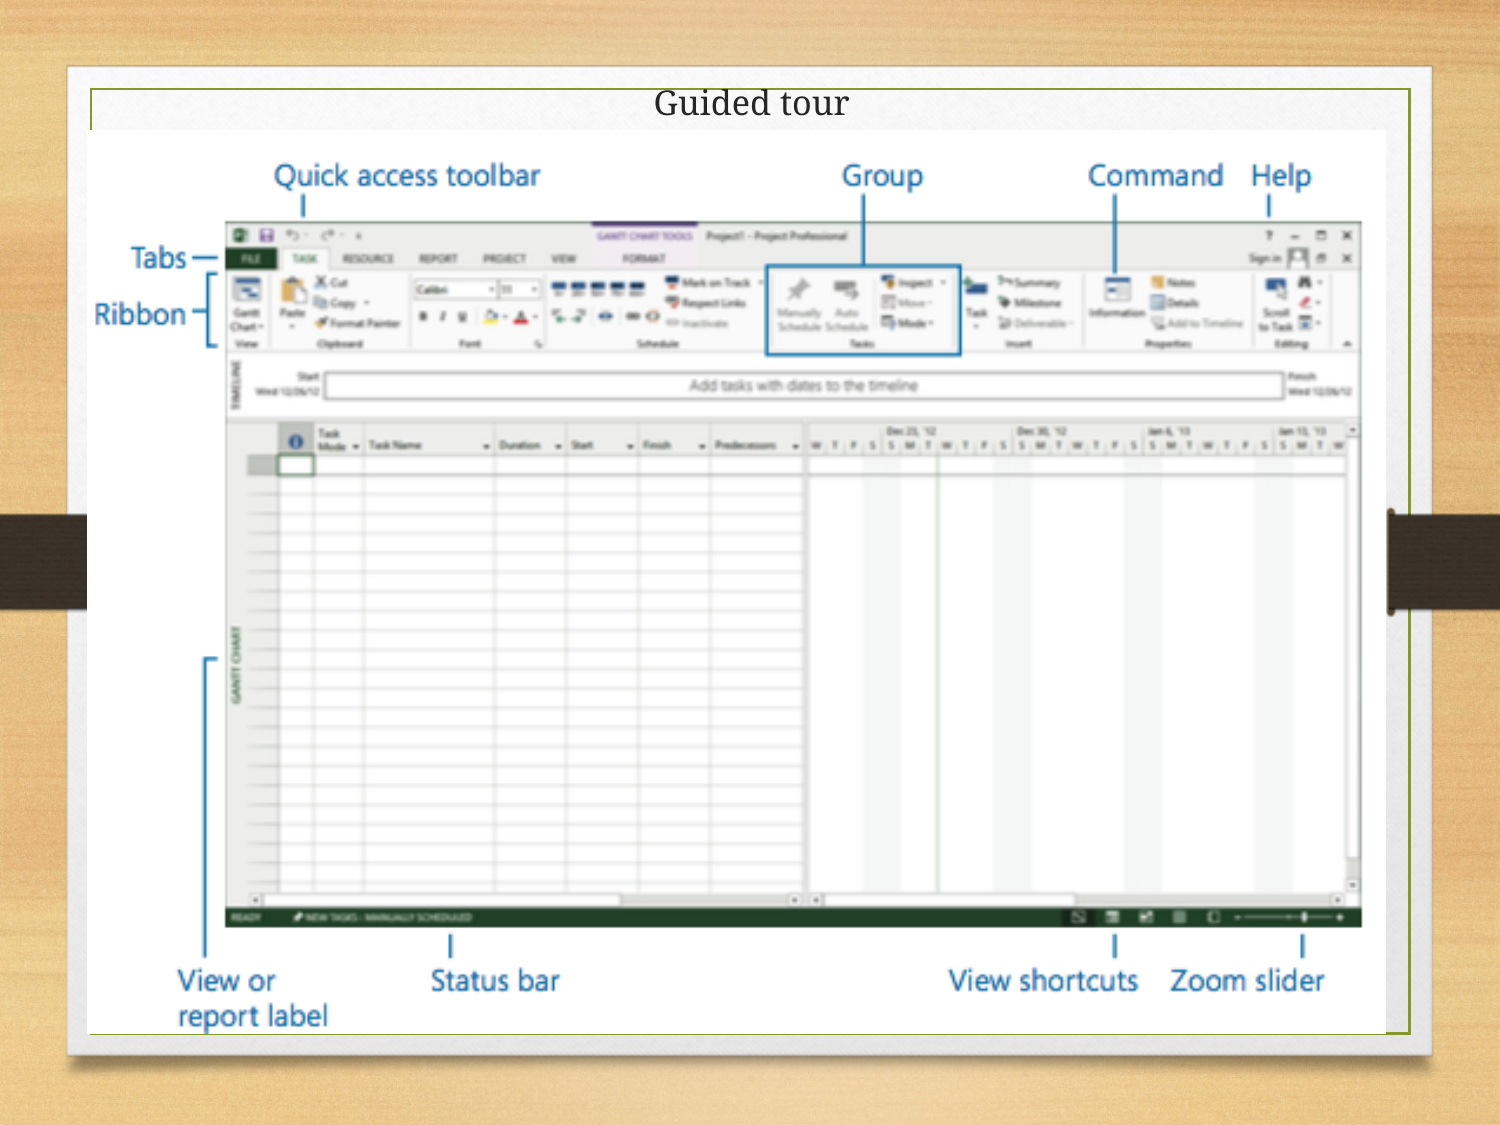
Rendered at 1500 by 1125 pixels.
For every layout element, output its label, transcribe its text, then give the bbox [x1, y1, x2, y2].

picture [0, 0, 1500, 1125]
title Guided tour [135, 73, 1369, 130]
